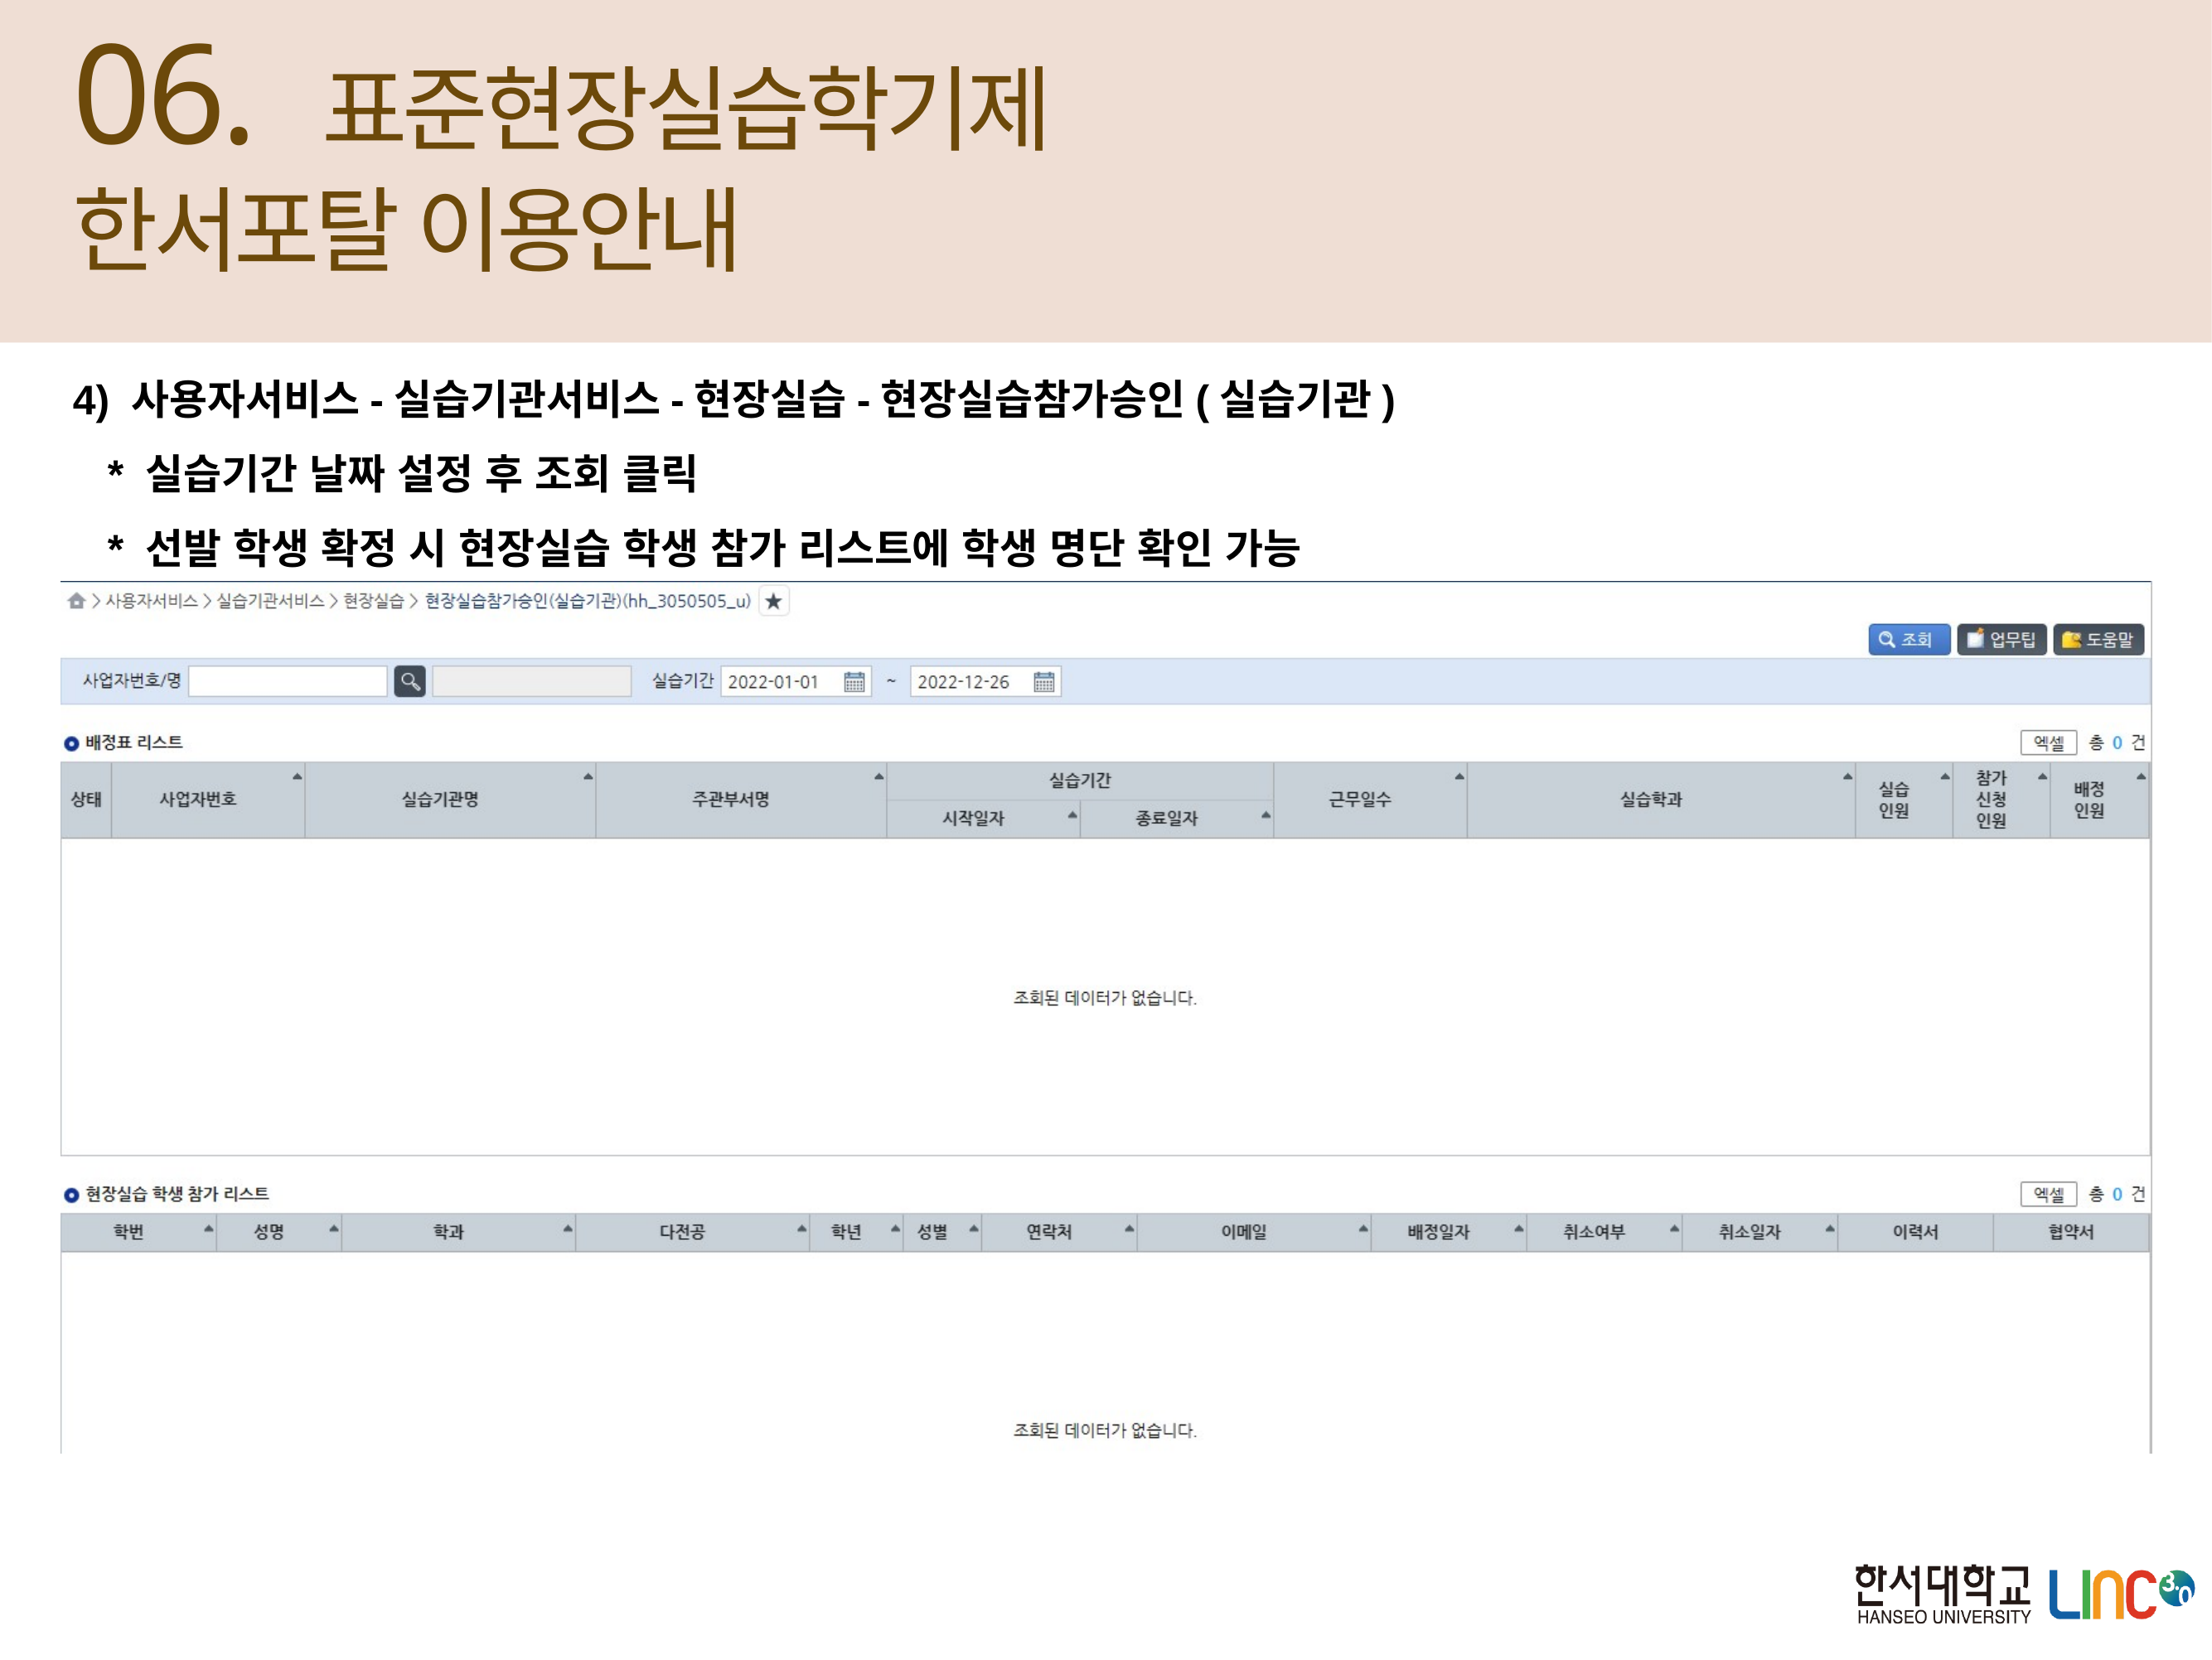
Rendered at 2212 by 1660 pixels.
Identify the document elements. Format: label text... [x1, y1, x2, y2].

text_box 4) 사용자서비스-실습기관서비스-현장실습-현장실습참가승인(실습기관) * 실습기간 날짜 설정 후 조회 클릭 * 선발 학생 확정 시 현장실습 학생 참가 리스트에 학생 명단 확인 가능 [61, 342, 2094, 579]
text_box 06. 표준현장실습학기제 한서포탈 이용안내 [61, 0, 1396, 290]
text_box [0, 0, 2212, 344]
picture [60, 581, 2153, 1454]
picture [1845, 1547, 2205, 1638]
